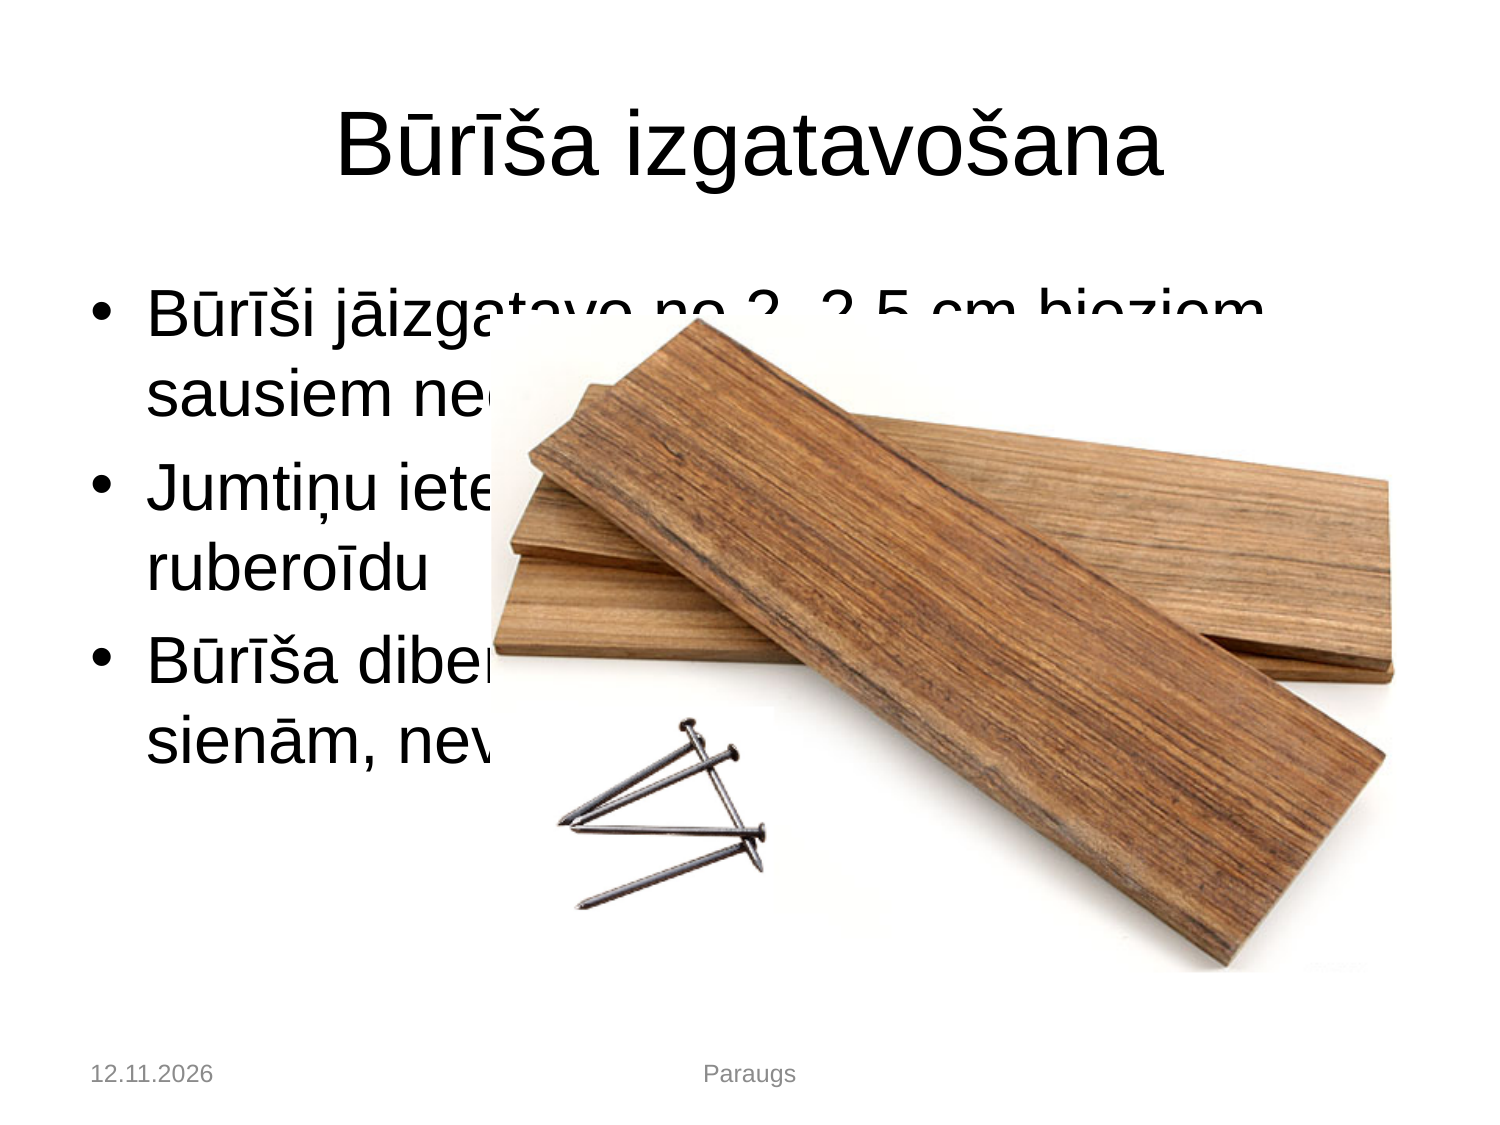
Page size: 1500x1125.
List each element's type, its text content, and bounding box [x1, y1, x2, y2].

title Būrīša izgatavošana [74, 44, 1426, 233]
footer Paraugs [512, 1042, 988, 1103]
list Būrīši jāizgatavo no 2–2,5 cm bieziem sausiem neēvelētiem dēļiem Jumtiņu ieteicams nosegt ar skārdu vai ruberoīdu Būrīša dibens vienmēr jāpienaglo starp sienām, nevis no apakšas [74, 262, 1426, 799]
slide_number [75, 1042, 425, 1103]
picture [489, 314, 1428, 1018]
